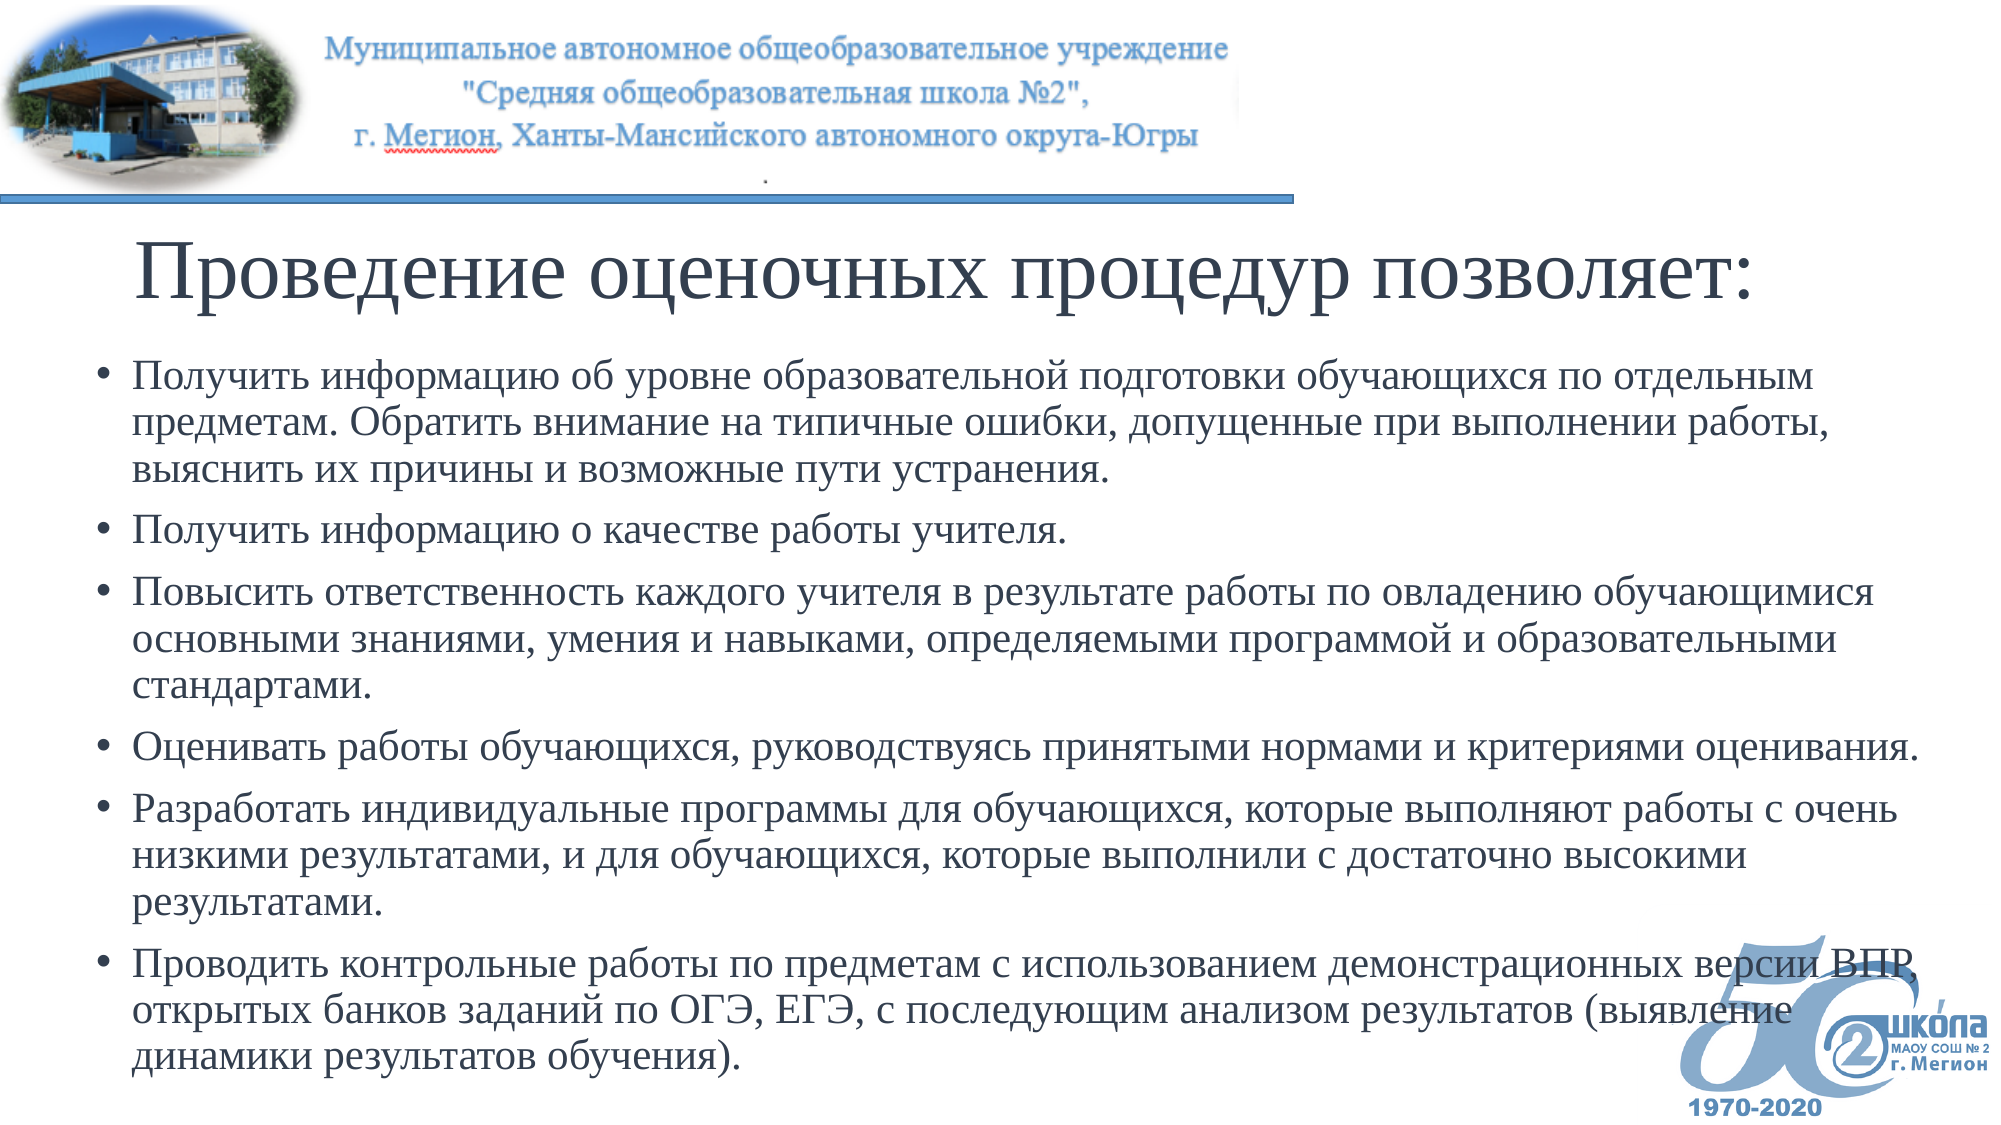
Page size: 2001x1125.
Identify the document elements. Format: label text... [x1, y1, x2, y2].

picture [0, 0, 1239, 194]
list Получить информацию об уровне образовательной подготовки обучающихся по отдельным предметам. Обратить внимание на типичные ошибки, допущенные при выполнении работы, выяснить их причины и возможные пути устранения. Получить информацию о качестве работы учителя. Повысить ответственность каждого учителя в результате работы по овладению обучающимися основными знаниями, умения и навыками, определяемыми программой и образовательными стандартами. Оценивать работы обучающихся, руководствуясь принятыми нормами и критериями оценивания. Разработать индивидуальные программы для обучающихся, которые выполняют работы с очень низкими результатами, и для обучающихся, которые выполнили с достаточно высокими результатами. Проводить контрольные работы по предметам с использованием демонстрационных версии ВПР, открытых банков заданий по ОГЭ, ЕГЭ, с последующим анализом результатов (выявление динамики результатов обучения). [81, 344, 1950, 1093]
title Проведение оценочных процедур позволяет: [119, 217, 1934, 325]
picture [1637, 904, 1992, 1125]
